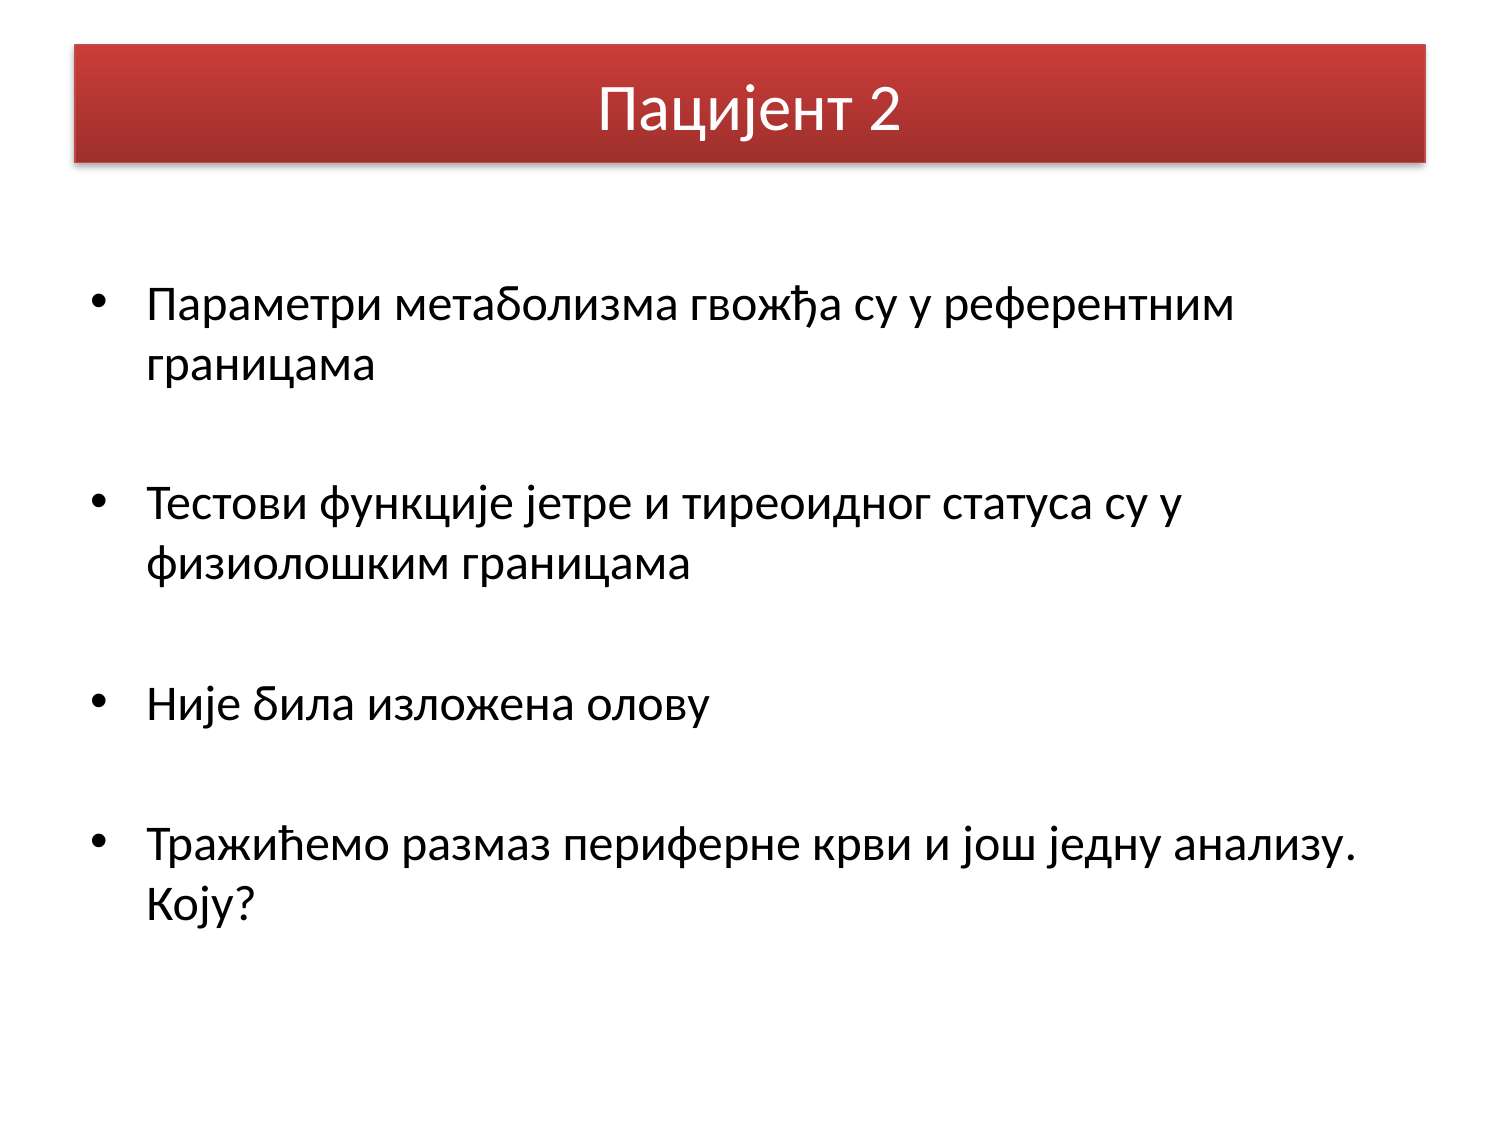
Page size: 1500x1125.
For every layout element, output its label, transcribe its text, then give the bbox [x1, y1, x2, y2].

list Параметри метаболизма гвожђа су у референтним границама Тестови функције јетре и тиреоидног статуса су у физиолошким границама Није била изложена олову Тражићемо размаз периферне крви и још једну анализу. Коју? [75, 262, 1425, 1005]
title Пацијент 2 [74, 44, 1426, 163]
